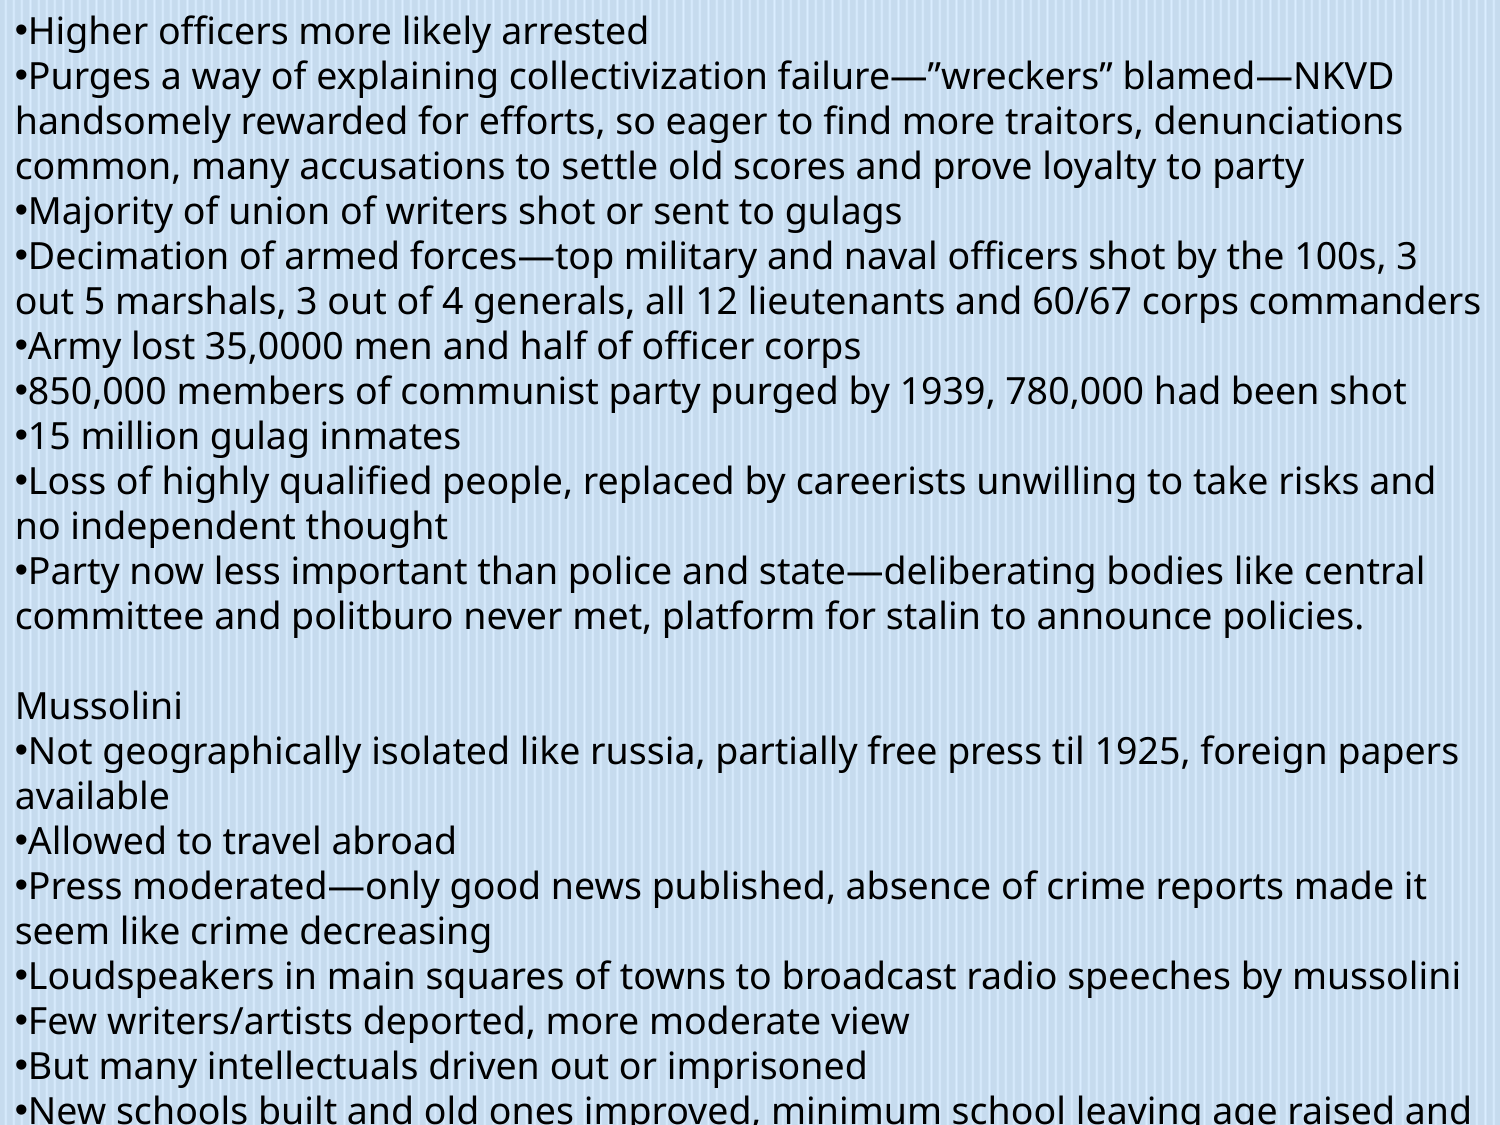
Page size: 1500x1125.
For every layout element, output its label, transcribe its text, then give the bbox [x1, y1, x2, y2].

text_box Higher officers more likely arrested Purges a way of explaining collectivization failure—”wreckers” blamed—NKVD handsomely rewarded for efforts, so eager to find more traitors, denunciations common, many accusations to settle old scores and prove loyalty to party Majority of union of writers shot or sent to gulags Decimation of armed forces—top military and naval officers shot by the 100s, 3 out 5 marshals, 3 out of 4 generals, all 12 lieutenants and 60/67 corps commanders Army lost 35,0000 men and half of officer corps 850,000 members of communist party purged by 1939, 780,000 had been shot 15 million gulag inmates Loss of highly qualified people, replaced by careerists unwilling to take risks and no independent thought Party now less important than police and state—deliberating bodies like central committee and politburo never met, platform for stalin to announce policies. Mussolini Not geographically isolated like russia, partially free press til 1925, foreign papers available Allowed to travel abroad Press moderated—only good news published, absence of crime reports made it seem like crime decreasing Loudspeakers in main squares of towns to broadcast radio speeches by mussolini Few writers/artists deported, more moderate view But many intellectuals driven out or imprisoned New schools built and old ones improved, minimum school leaving age raised and attendance strictly enforced [0, 0, 1500, 1125]
